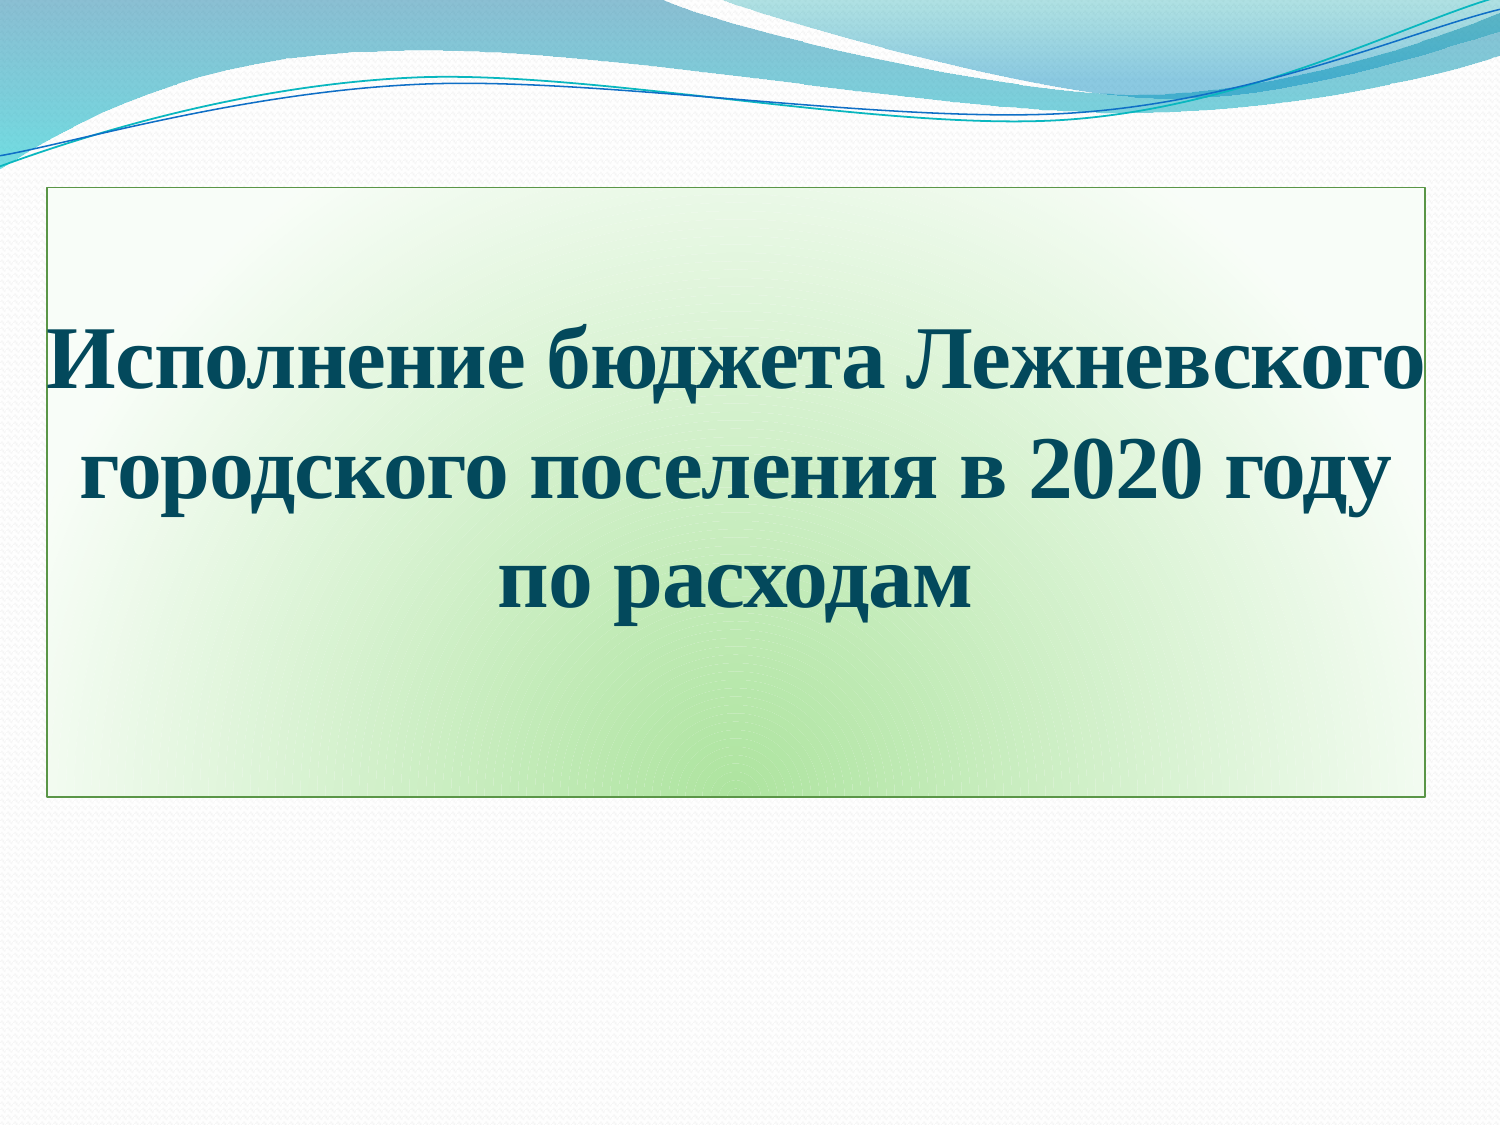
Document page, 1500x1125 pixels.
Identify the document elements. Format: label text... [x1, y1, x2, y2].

text_box Исполнение бюджета Лежневского городского поселения в 2020 году по расходам [46, 187, 1426, 798]
